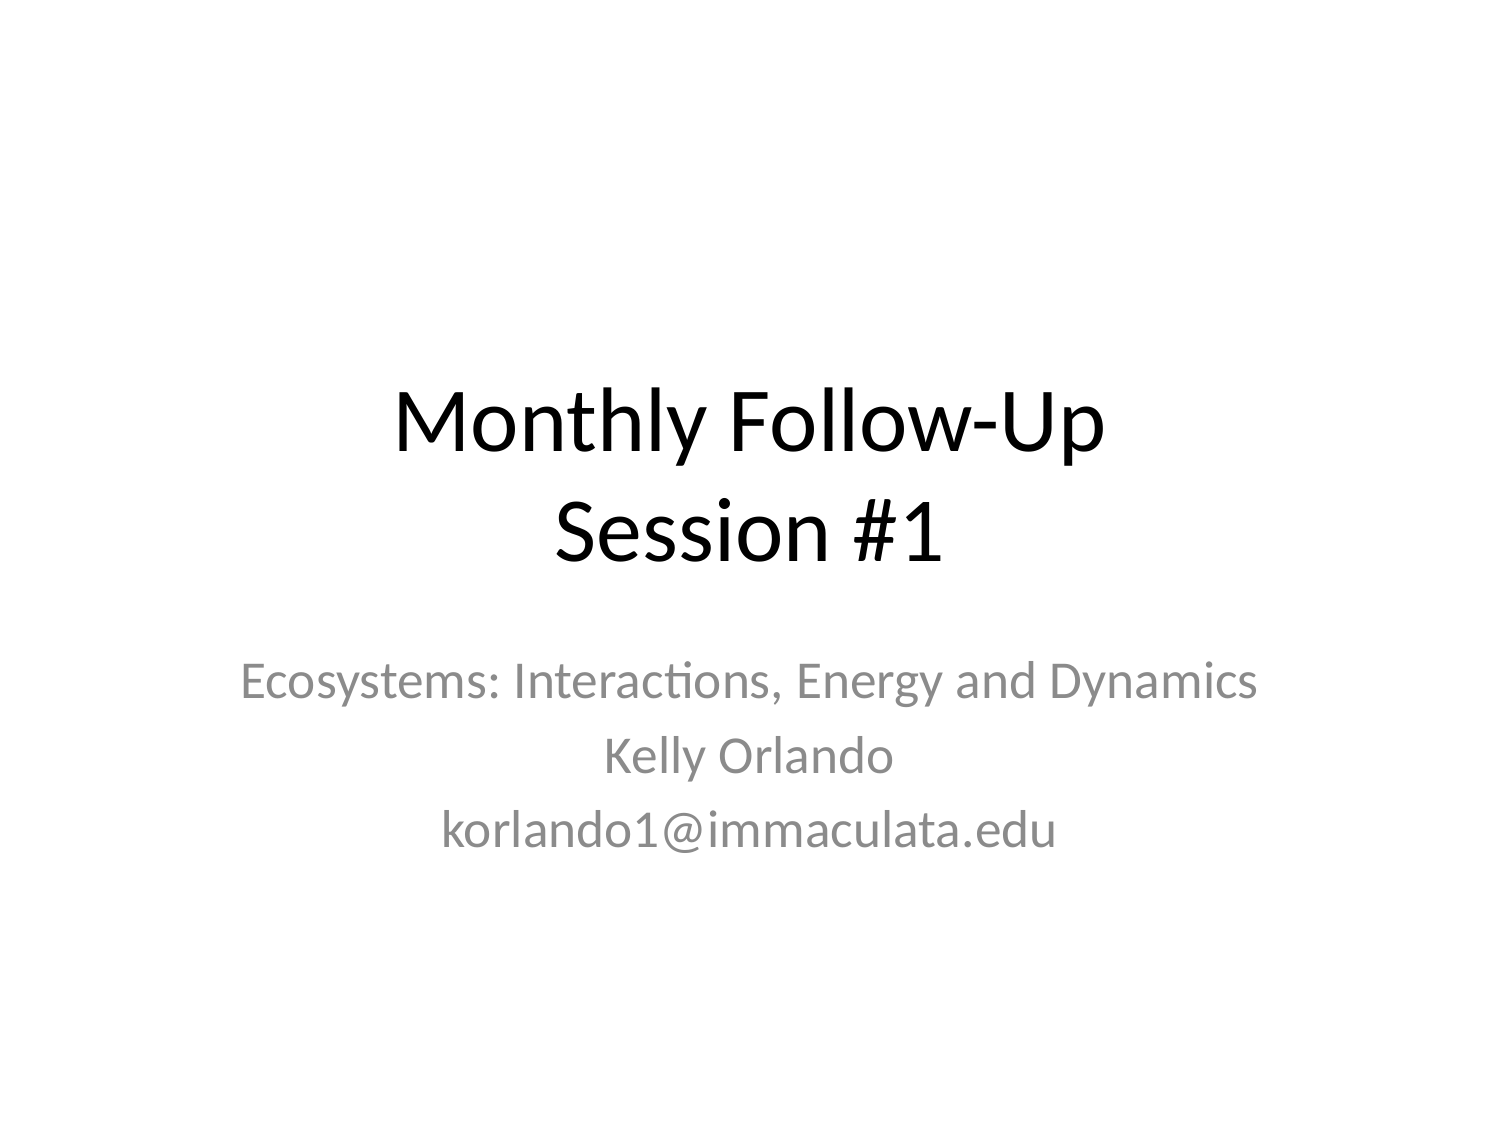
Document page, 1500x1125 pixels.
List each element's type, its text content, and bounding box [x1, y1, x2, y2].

title Monthly Follow-Up Session #1 [112, 349, 1388, 591]
subtitle Ecosystems: Interactions, Energy and Dynamics Kelly Orlando korlando1@immaculata.edu [225, 637, 1275, 925]
